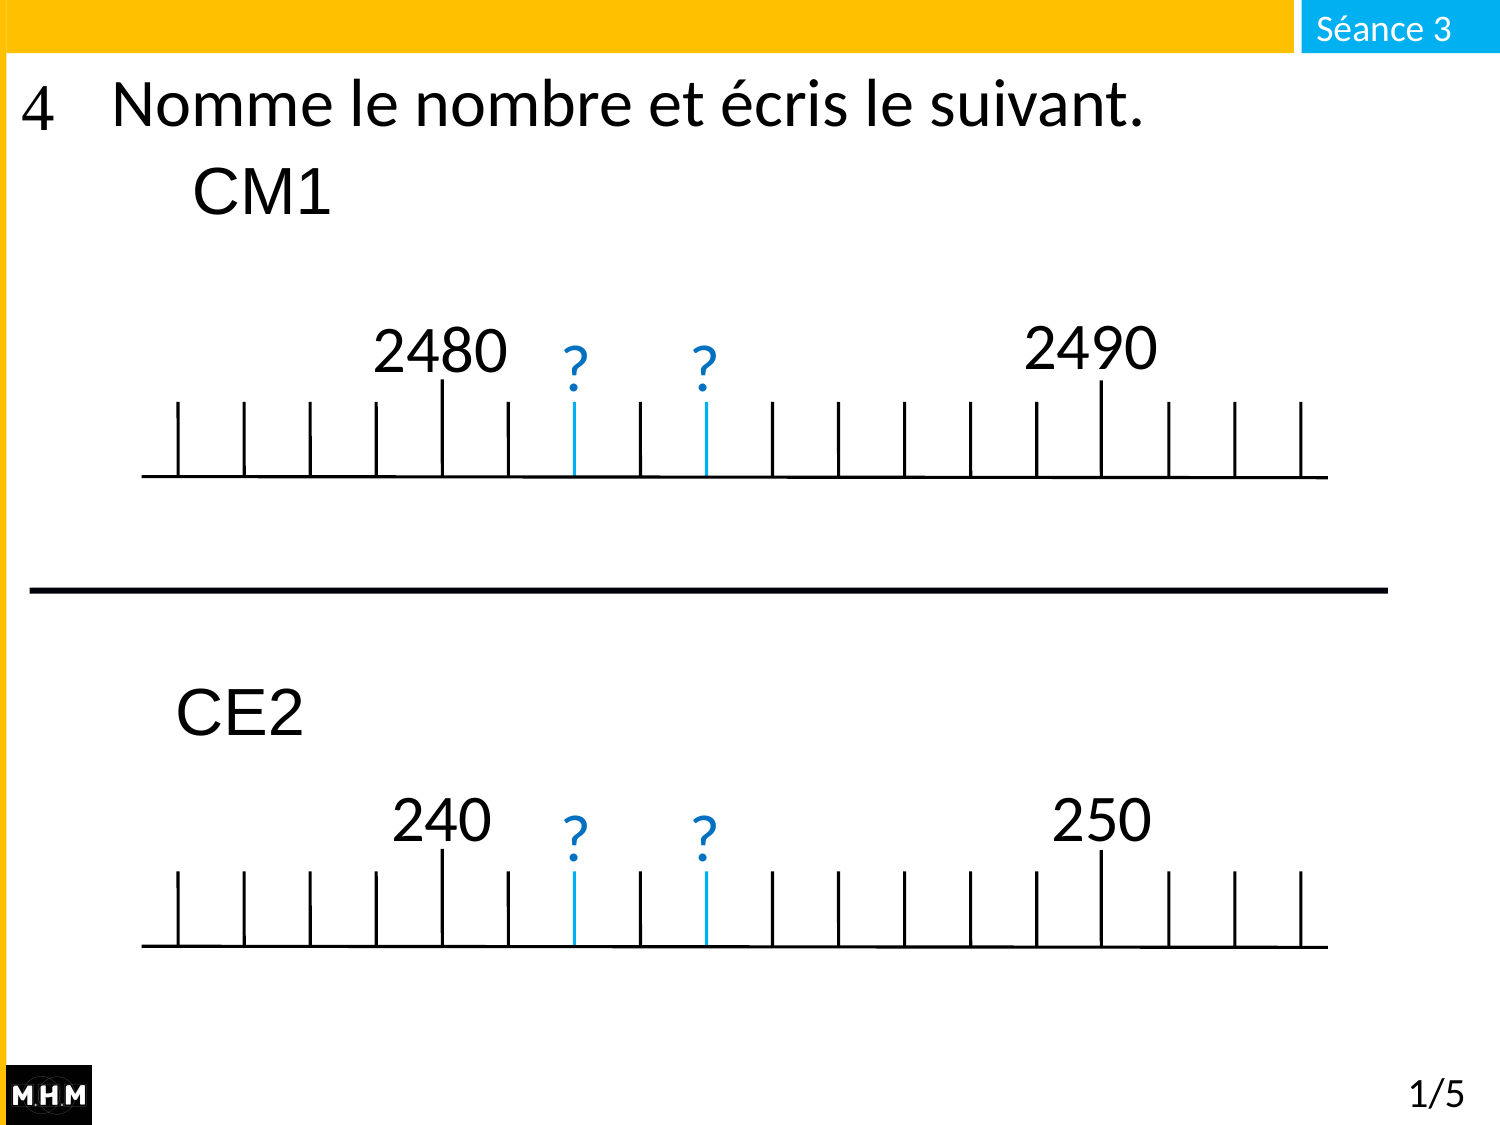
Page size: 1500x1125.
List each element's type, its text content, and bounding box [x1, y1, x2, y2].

picture [6, 1065, 92, 1125]
title Nomme le nombre et écris le suivant. [96, 60, 1391, 150]
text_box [141, 767, 1328, 948]
text_box CM1 [177, 140, 1211, 293]
text_box CE2 [160, 661, 1194, 766]
list 1/5 [1373, 1064, 1500, 1125]
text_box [141, 294, 1328, 478]
